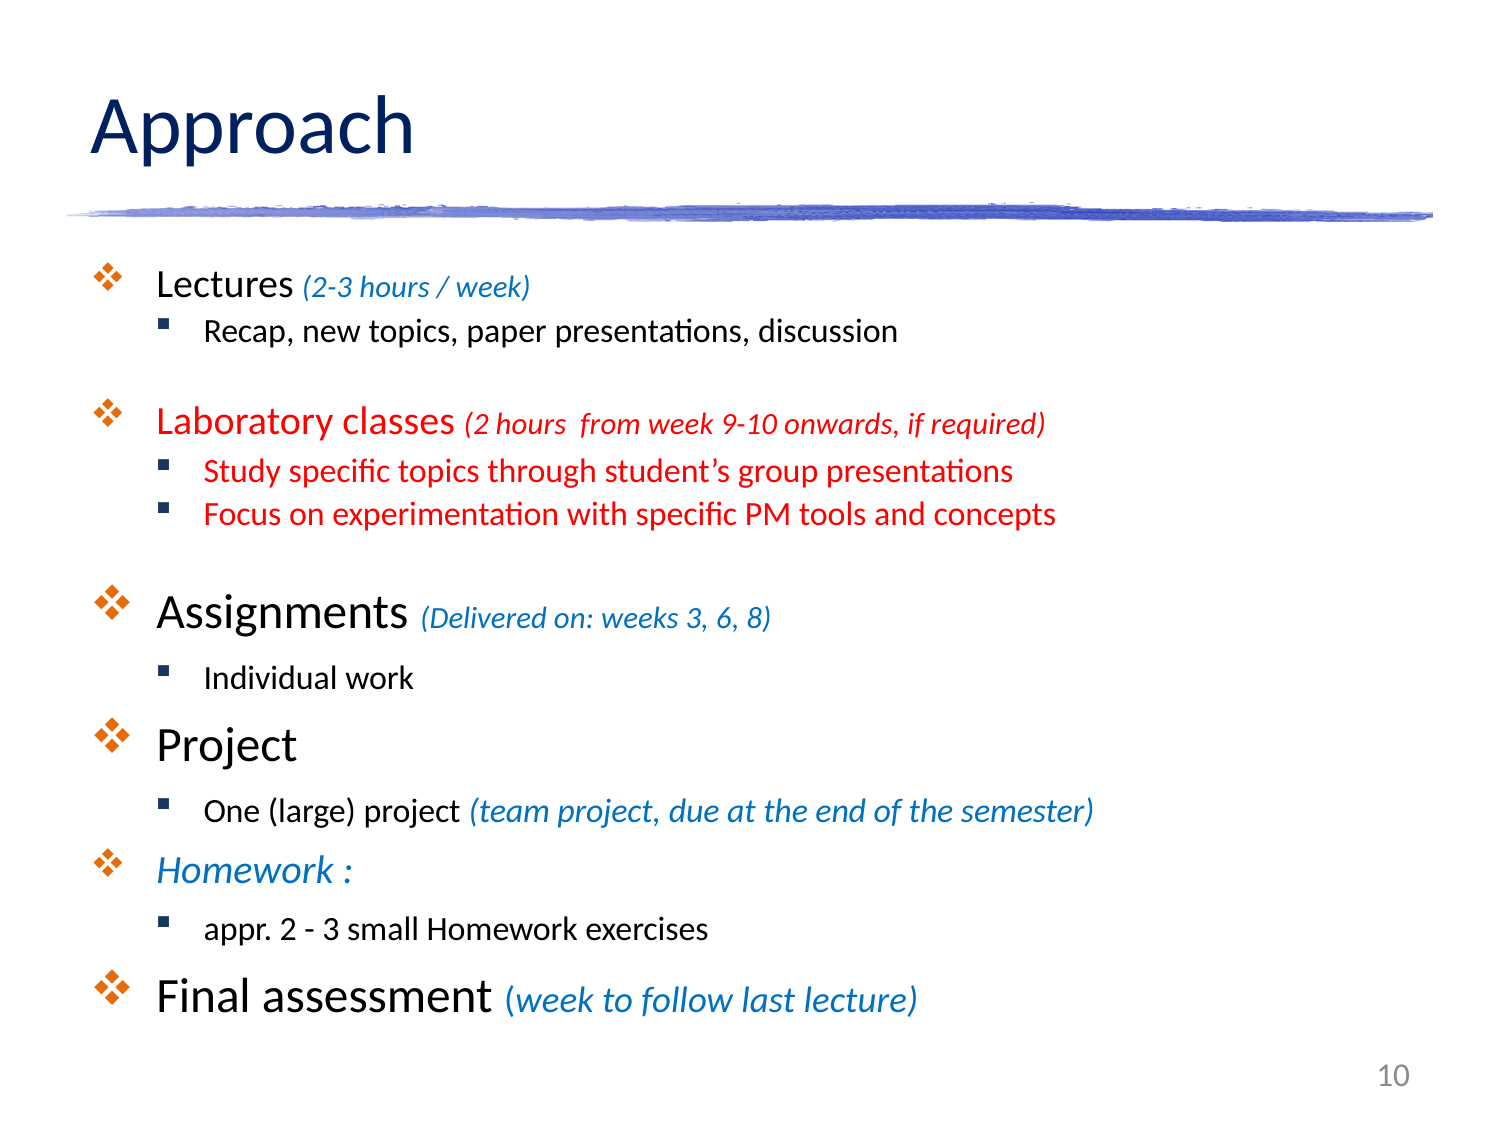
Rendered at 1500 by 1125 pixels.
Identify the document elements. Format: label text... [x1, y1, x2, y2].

picture [55, 202, 1444, 226]
title Approach [75, 45, 1424, 197]
slide_number 10 [1074, 1042, 1425, 1103]
list Lectures (2-3 hours / week) Recap, new topics, paper presentations, discussion Laboratory classes (2 hours from week 9-10 onwards, if required) Study specific topics through student’s group presentations Focus on experimentation with specific PM tools and concepts Assignments (Delivered on: weeks 3, 6, 8) Individual work Project One (large) project (team project, due at the end of the semester) Homework : appr. 2 - 3 small Homework exercises Final assessment (week to follow last lecture) [75, 255, 1425, 1035]
